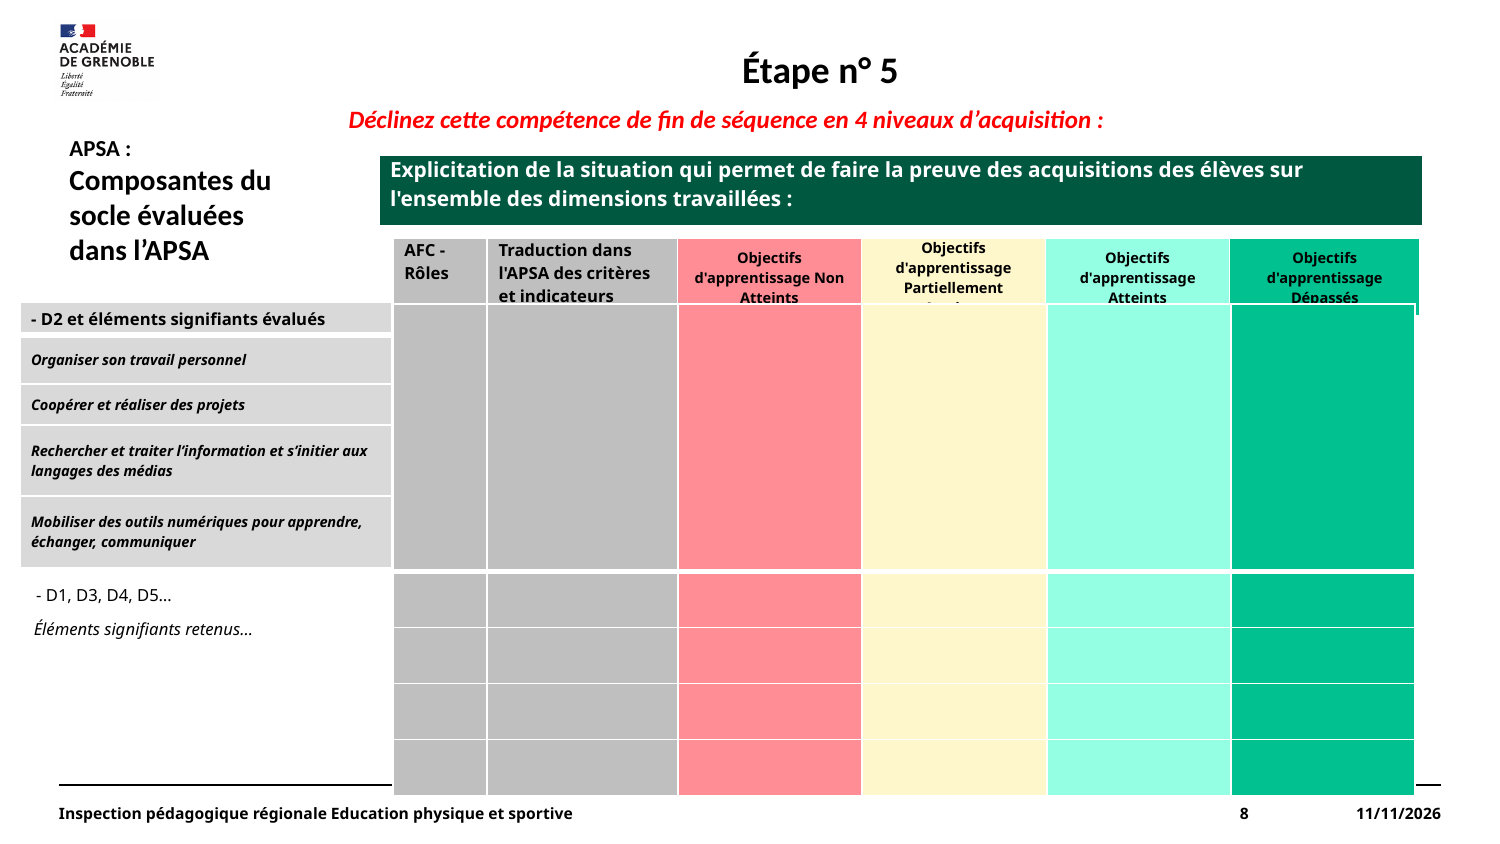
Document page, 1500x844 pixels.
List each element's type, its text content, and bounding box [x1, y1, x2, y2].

table_header Objectifs d'apprentissage Non Atteints [678, 239, 861, 303]
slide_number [1249, 784, 1441, 844]
table_cell [488, 628, 677, 683]
table_cell [394, 574, 486, 627]
table_header [679, 305, 861, 569]
table_cell [863, 574, 1046, 627]
table_cell Coopérer et réaliser des projets [21, 385, 391, 424]
slide_number 8 [1027, 796, 1249, 844]
table_header Objectifs d'apprentissage Dépassés [1230, 239, 1419, 315]
table_header [1048, 305, 1230, 569]
table_cell Rechercher et traiter l’information et s’initier aux langages des médias [21, 426, 391, 495]
table_header [488, 305, 677, 569]
table_header Objectifs d'apprentissage Atteints [1046, 239, 1229, 303]
text_box APSA : Composantes du socle évaluées dans l’APSA [54, 126, 303, 274]
table_cell [863, 740, 1046, 795]
table_cell [1048, 628, 1230, 683]
table_cell [1232, 574, 1414, 627]
table_cell [1232, 740, 1414, 795]
table_cell [679, 684, 861, 739]
table_cell [1048, 574, 1230, 627]
table_cell [679, 740, 861, 795]
table_cell Organiser son travail personnel [21, 338, 391, 383]
table_header Objectifs d'apprentissage Partiellement Atteints [862, 239, 1045, 303]
table_cell [1048, 684, 1230, 739]
table_cell [394, 740, 486, 795]
table_cell [488, 740, 677, 795]
table_cell [1232, 628, 1414, 683]
table_header [394, 305, 486, 569]
table_cell [1048, 740, 1230, 795]
table_cell [863, 684, 1046, 739]
table_cell [488, 684, 677, 739]
table_header Explicitation de la situation qui permet de faire la preuve des acquisitions des élèves sur l'ensemble des dimensions travaillées : [380, 156, 1422, 225]
table_cell Mobiliser des outils numériques pour apprendre, échanger, communiquer [21, 497, 391, 567]
table_cell [679, 574, 861, 627]
table_header AFC - Rôles [394, 239, 486, 303]
footer Inspection pédagogique régionale Education physique et sportive [59, 784, 1027, 844]
table_header [1232, 305, 1414, 569]
text_box - D1, D3, D4, D5… [21, 577, 381, 612]
table_cell [679, 628, 861, 683]
table_cell [488, 574, 677, 627]
table_header - D2 et éléments signifiants évalués [21, 303, 391, 332]
table_cell [863, 628, 1046, 683]
text_box Étape n° 5 Déclinez cette compétence de fin de séquence en 4 niveaux d’acquisition : [333, 39, 1308, 142]
picture [53, 18, 160, 102]
text_box Éléments signifiants retenus… [18, 611, 379, 646]
table_cell [1232, 684, 1414, 739]
table_header [863, 305, 1046, 569]
table_header Traduction dans l'APSA des critères et indicateurs [488, 239, 677, 303]
table_cell [394, 628, 486, 683]
table_cell [394, 684, 486, 739]
